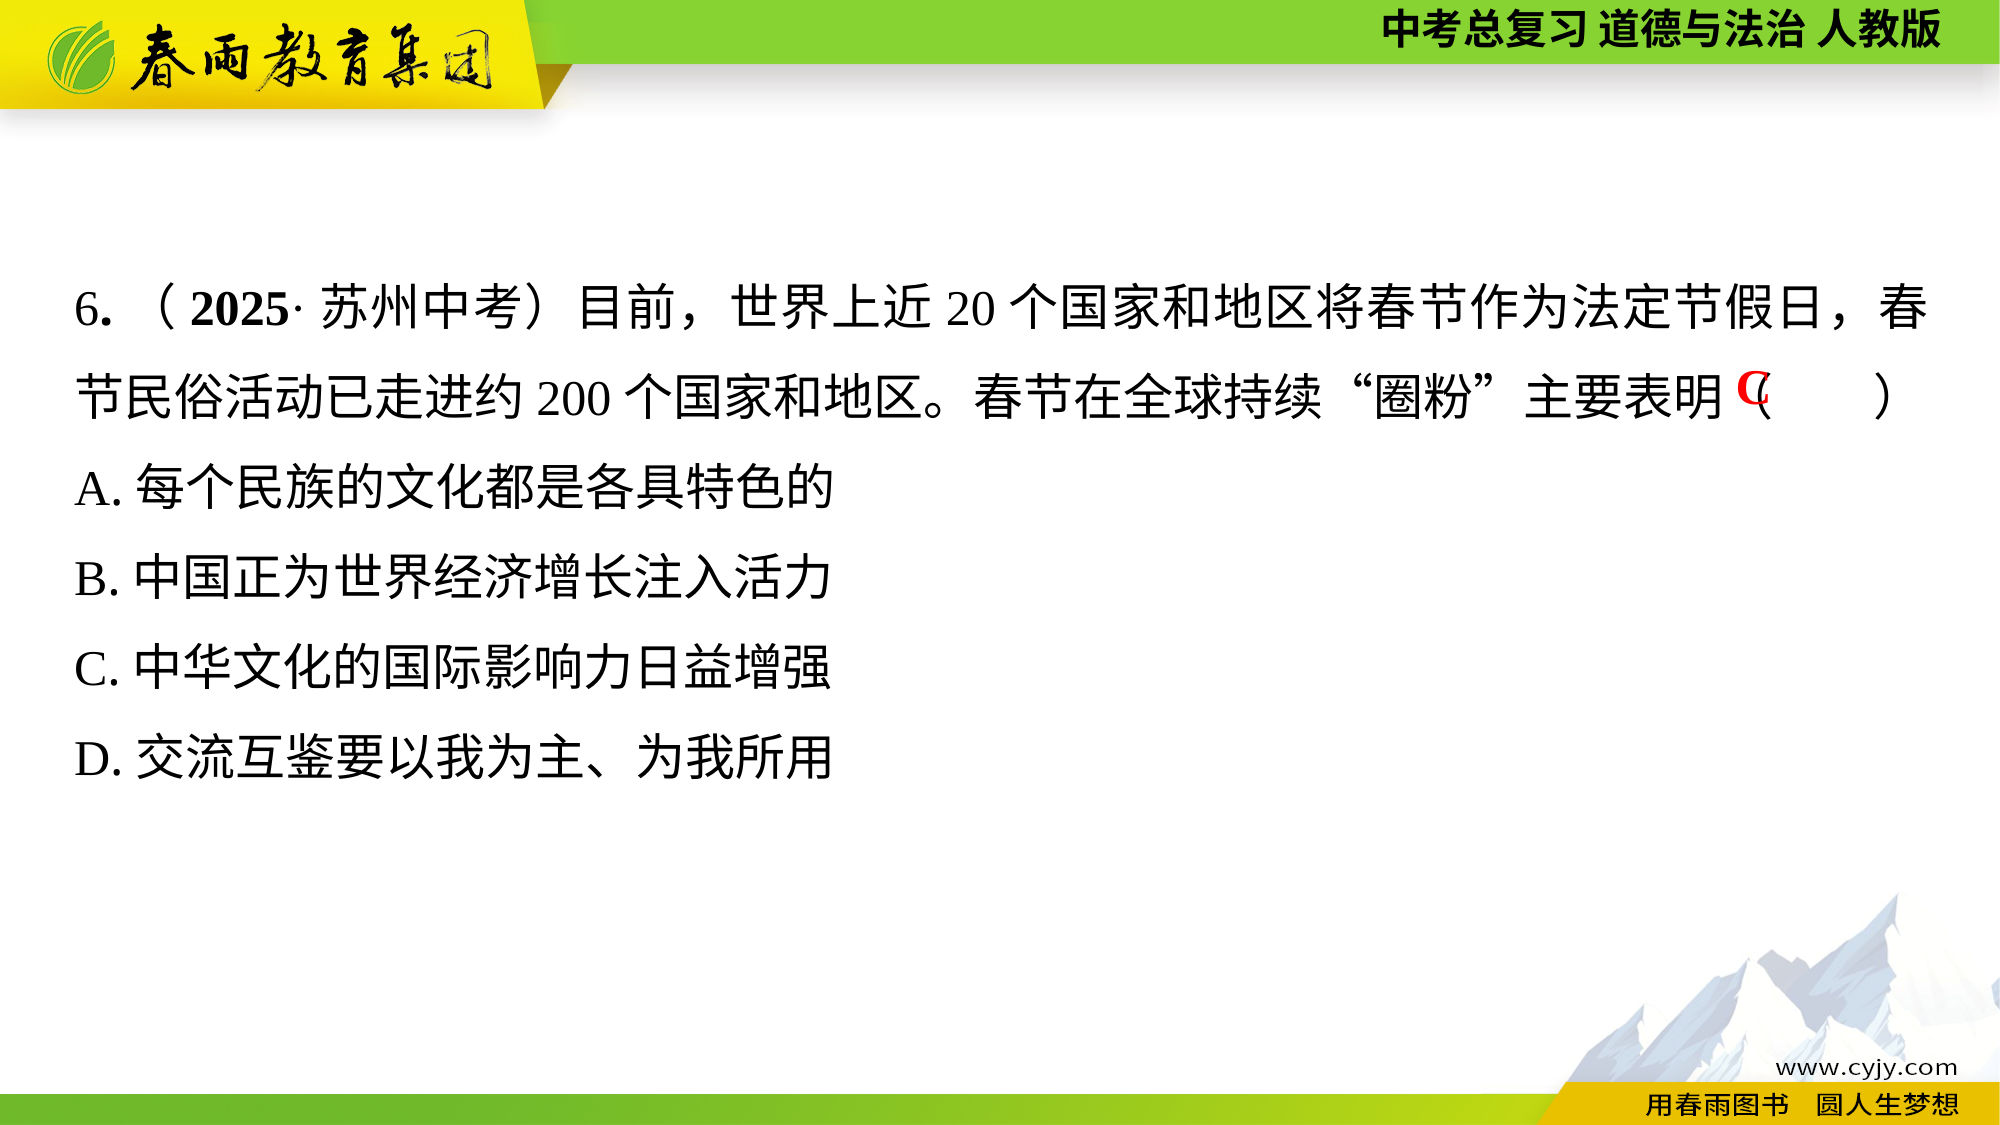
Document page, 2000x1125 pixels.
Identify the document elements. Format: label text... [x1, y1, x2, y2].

picture [0, 0, 2000, 1125]
list 6.（2025·苏州中考）目前，世界上近20个国家和地区将春节作为法定节假日，春节民俗活动已走进约200个国家和地区。春节在全球持续“圈粉”主要表明（ ） A.每个民族的文化都是各具特色的 B.中国正为世界经济增长注入活力 C.中华文化的国际影响力日益增强 D.交流互鉴要以我为主、为我所用 [59, 237, 1944, 787]
text_box C [1720, 347, 1787, 423]
